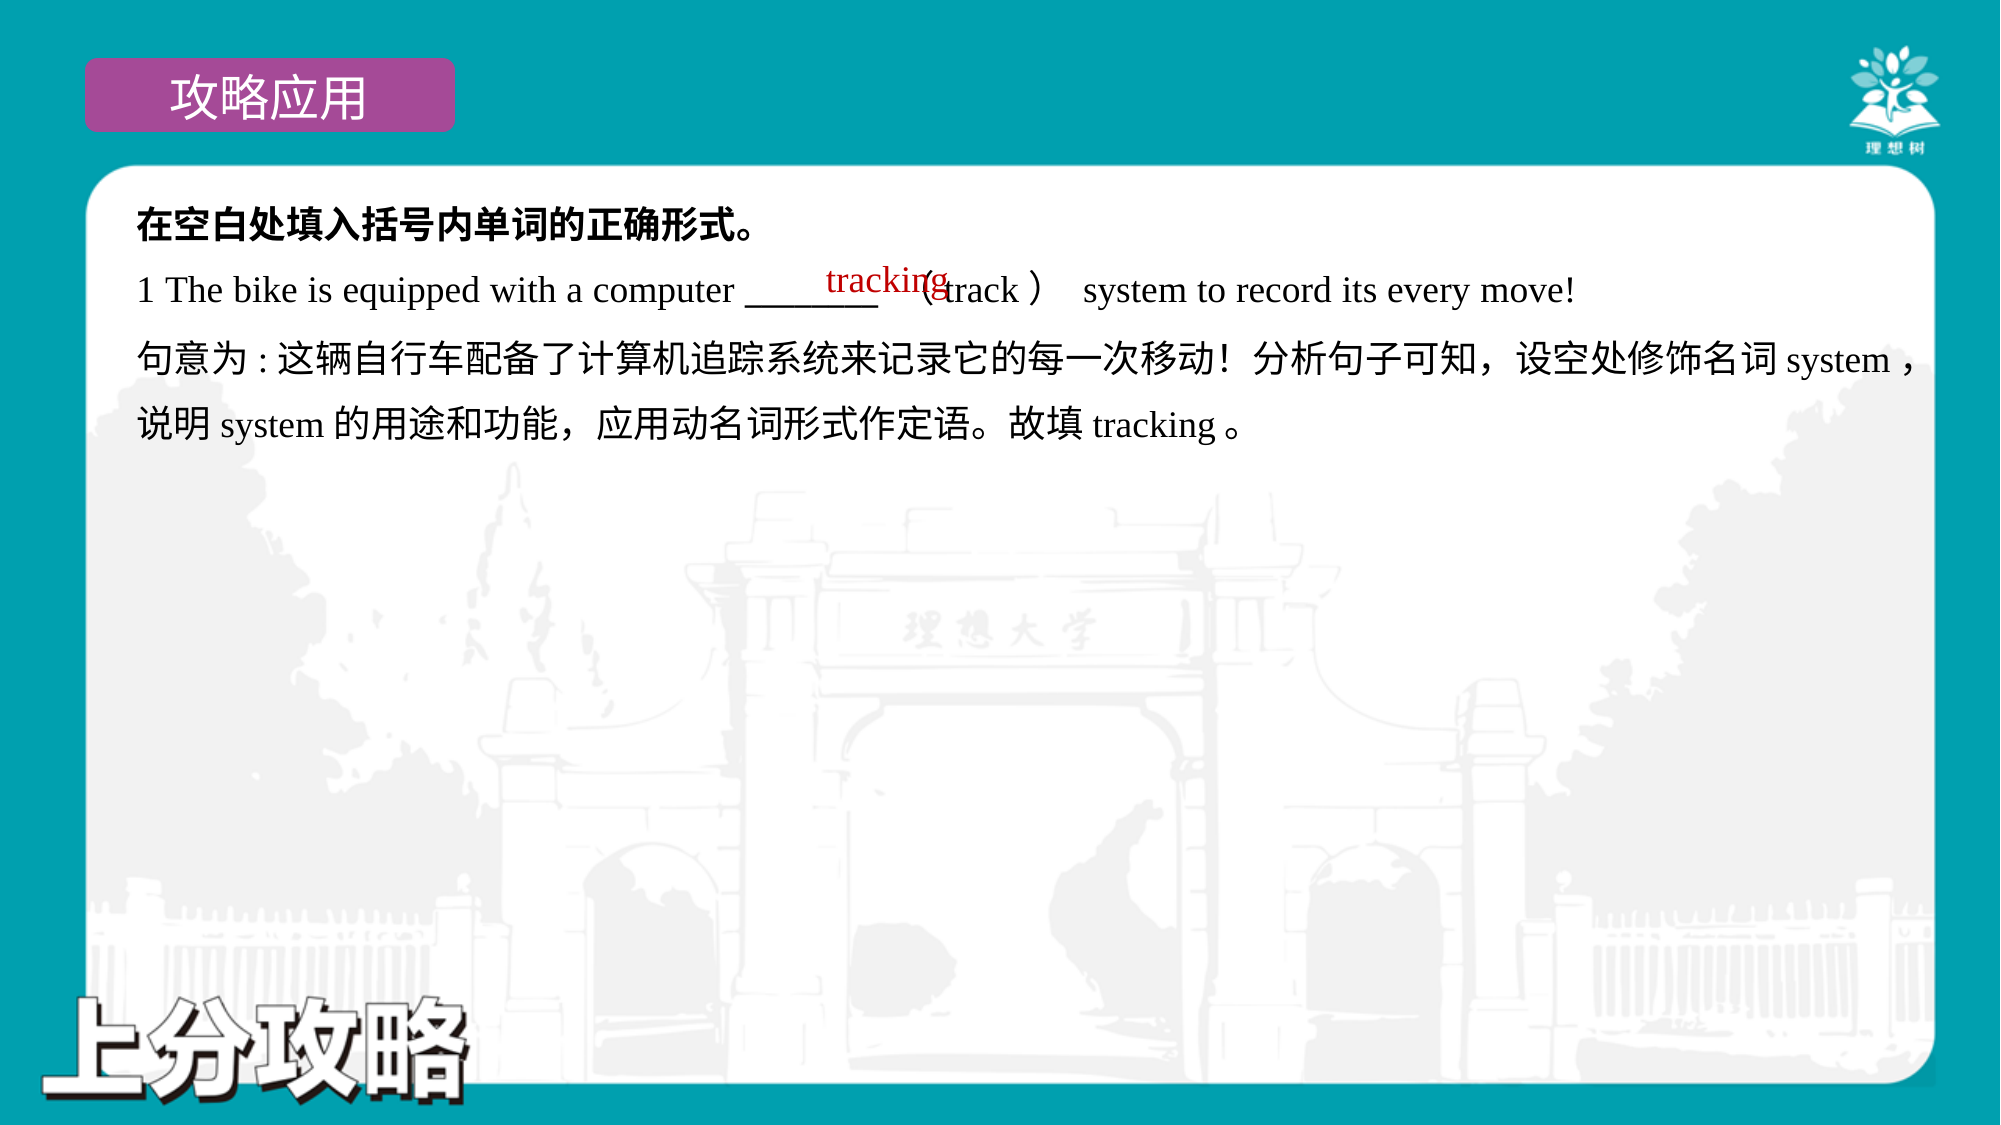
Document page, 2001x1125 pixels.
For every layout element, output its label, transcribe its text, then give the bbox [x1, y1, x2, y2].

text_box 在空白处填入括号内单词的正确形式。 1 The bike is equipped with a computer ________ （track） system to record its every move! [136, 177, 1865, 304]
text_box 句意为:这辆自行车配备了计算机追踪系统来记录它的每一次移动！分析句子可知，设空处修饰名词system， 说明system的用途和功能，应用动名词形式作定语。故填tracking。 [136, 311, 1865, 438]
text_box tracking [812, 235, 963, 294]
picture [0, 0, 2000, 1125]
